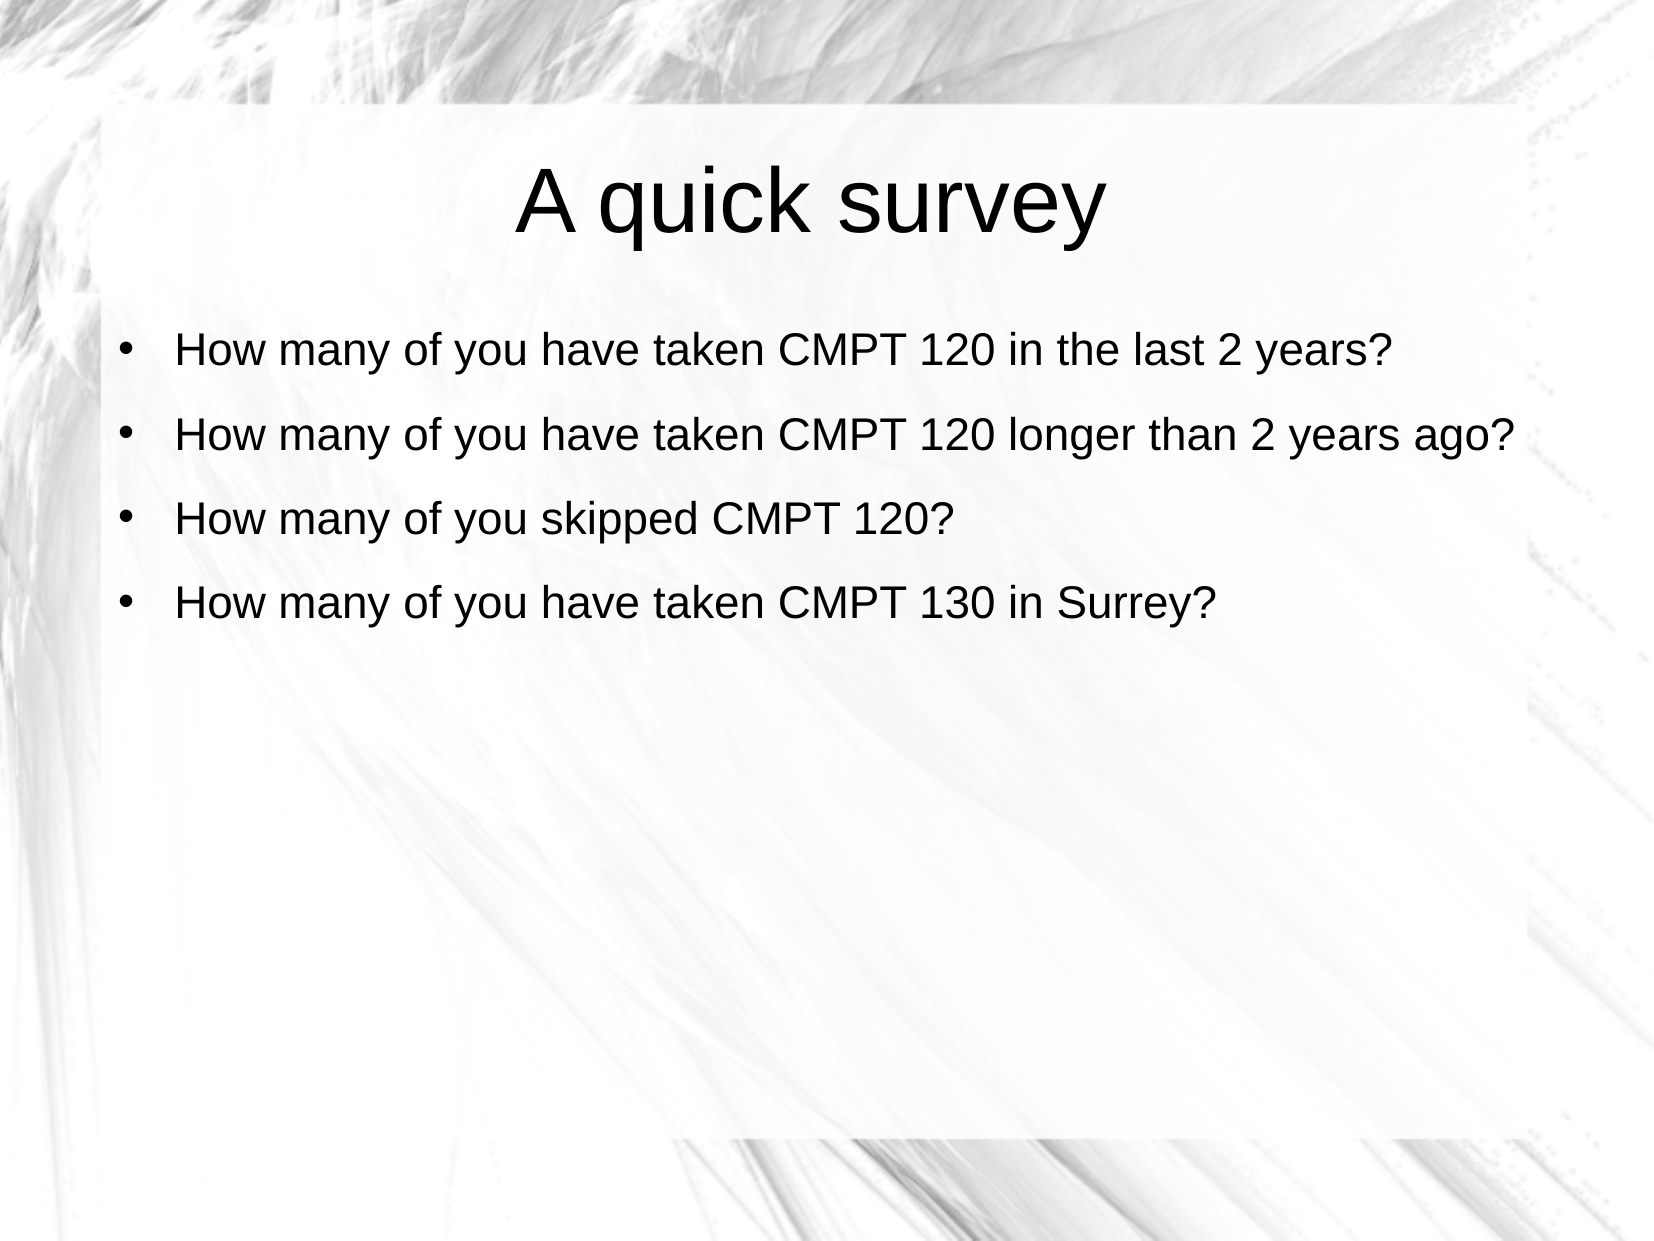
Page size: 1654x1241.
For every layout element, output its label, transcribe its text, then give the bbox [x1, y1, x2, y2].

title A quick survey [118, 112, 1506, 281]
list How many of you have taken CMPT 120 in the last 2 years? How many of you have taken CMPT 120 longer than 2 years ago? How many of you skipped CMPT 120? How many of you have taken CMPT 130 in Surrey? [118, 319, 1571, 1102]
picture [0, 0, 1654, 1241]
